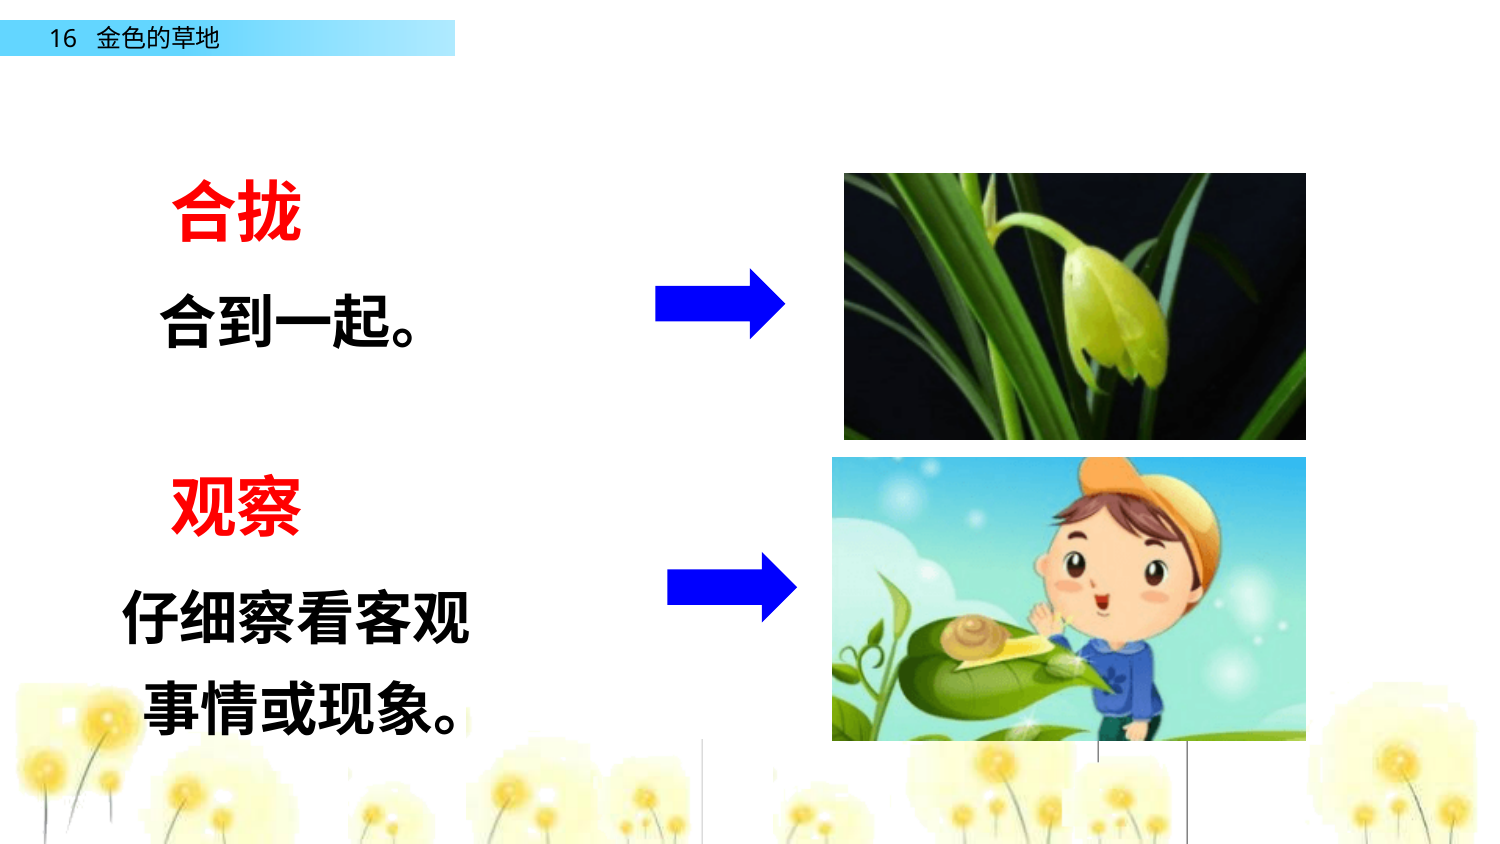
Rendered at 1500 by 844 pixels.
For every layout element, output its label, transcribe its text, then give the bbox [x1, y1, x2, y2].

text_box 合拢 [155, 161, 554, 257]
text_box 合到一起。 [143, 256, 668, 363]
text_box 观察 [155, 457, 609, 552]
text_box [665, 549, 800, 625]
text_box 仔细察看客观事情或现象。 [53, 552, 542, 750]
picture [844, 173, 1306, 440]
picture [0, 457, 1500, 844]
text_box [653, 266, 788, 342]
